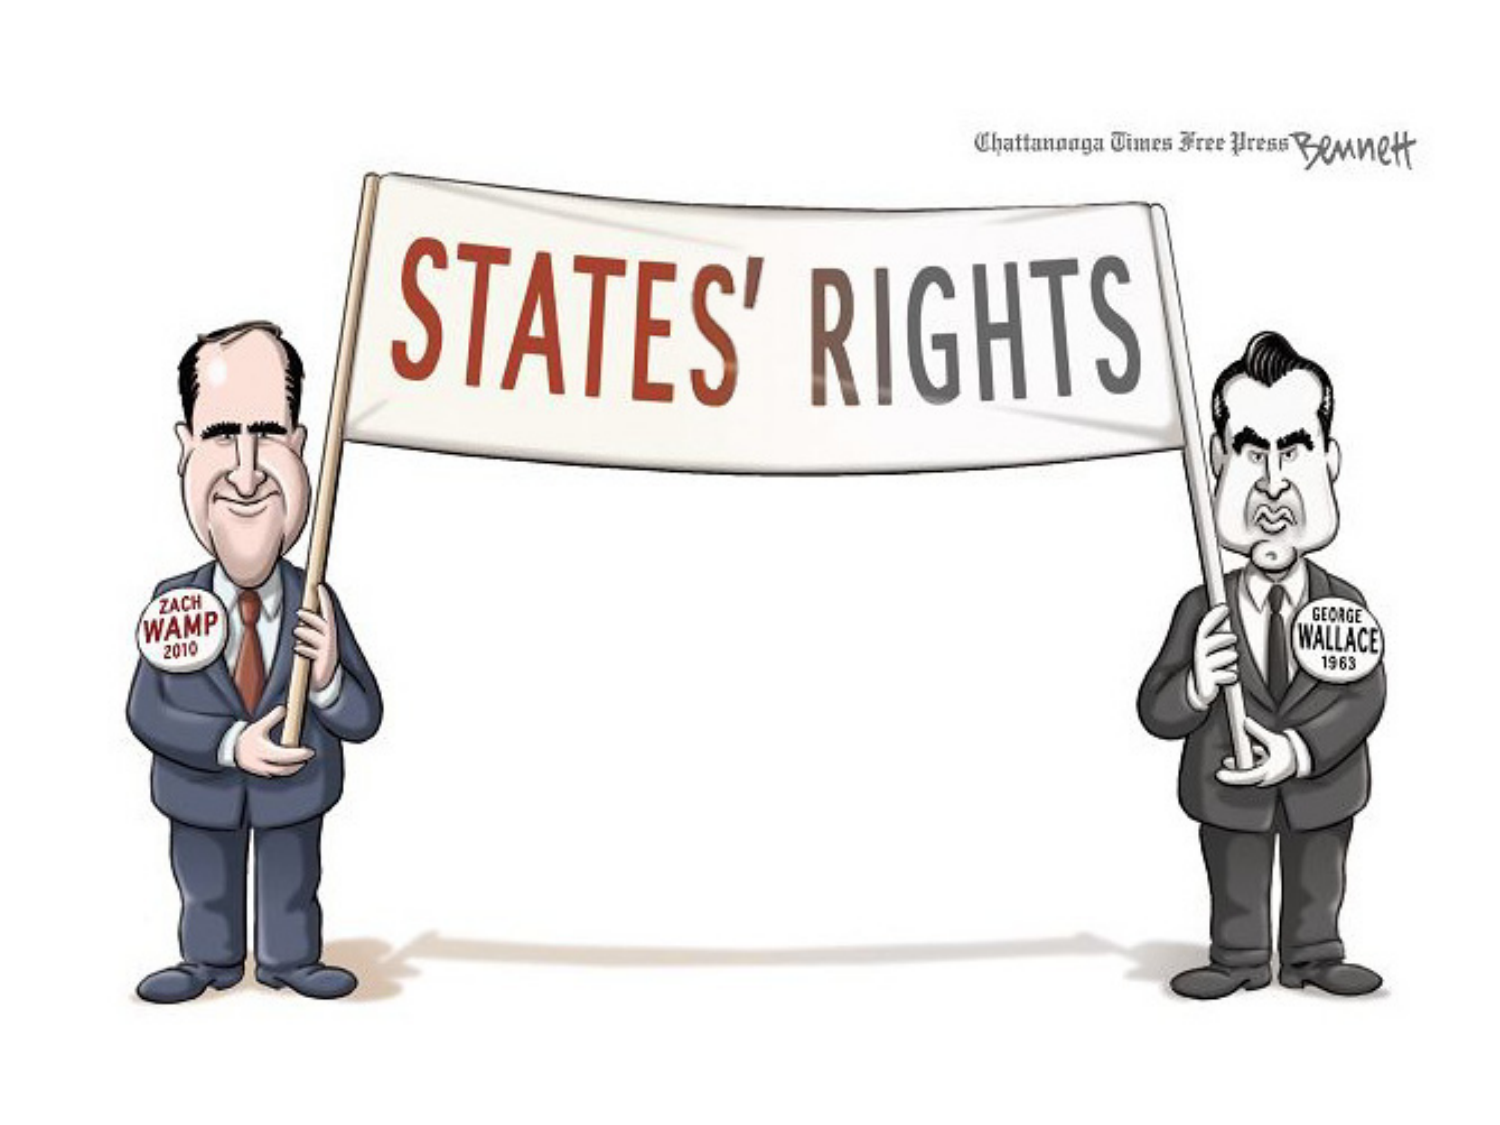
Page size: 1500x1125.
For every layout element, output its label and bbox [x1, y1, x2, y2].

picture [37, 74, 1477, 1073]
